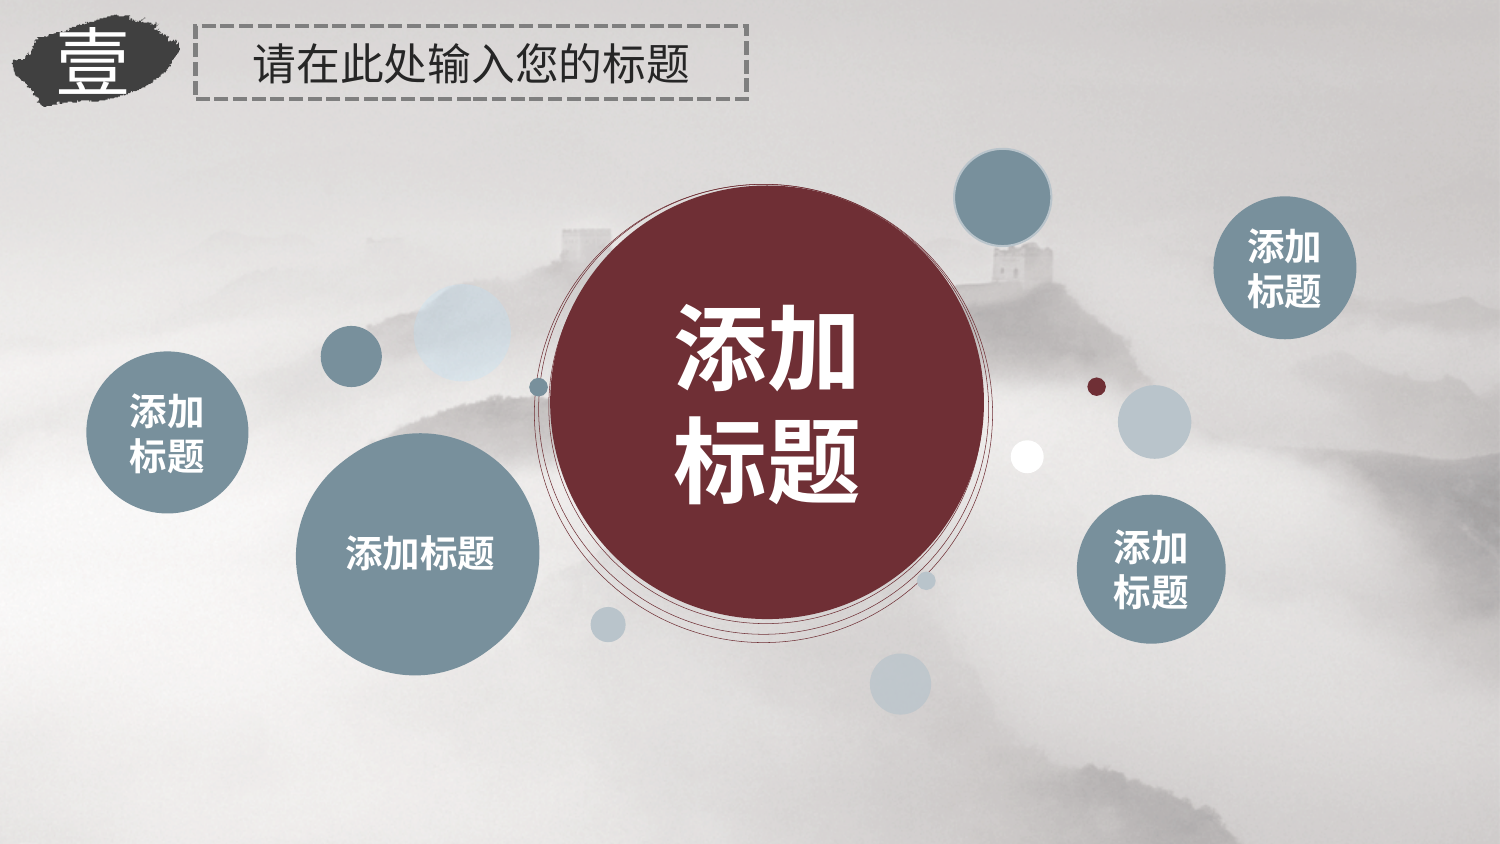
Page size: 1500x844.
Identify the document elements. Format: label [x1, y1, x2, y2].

picture [0, 0, 1500, 844]
text_box [1117, 384, 1192, 460]
text_box [295, 432, 540, 676]
